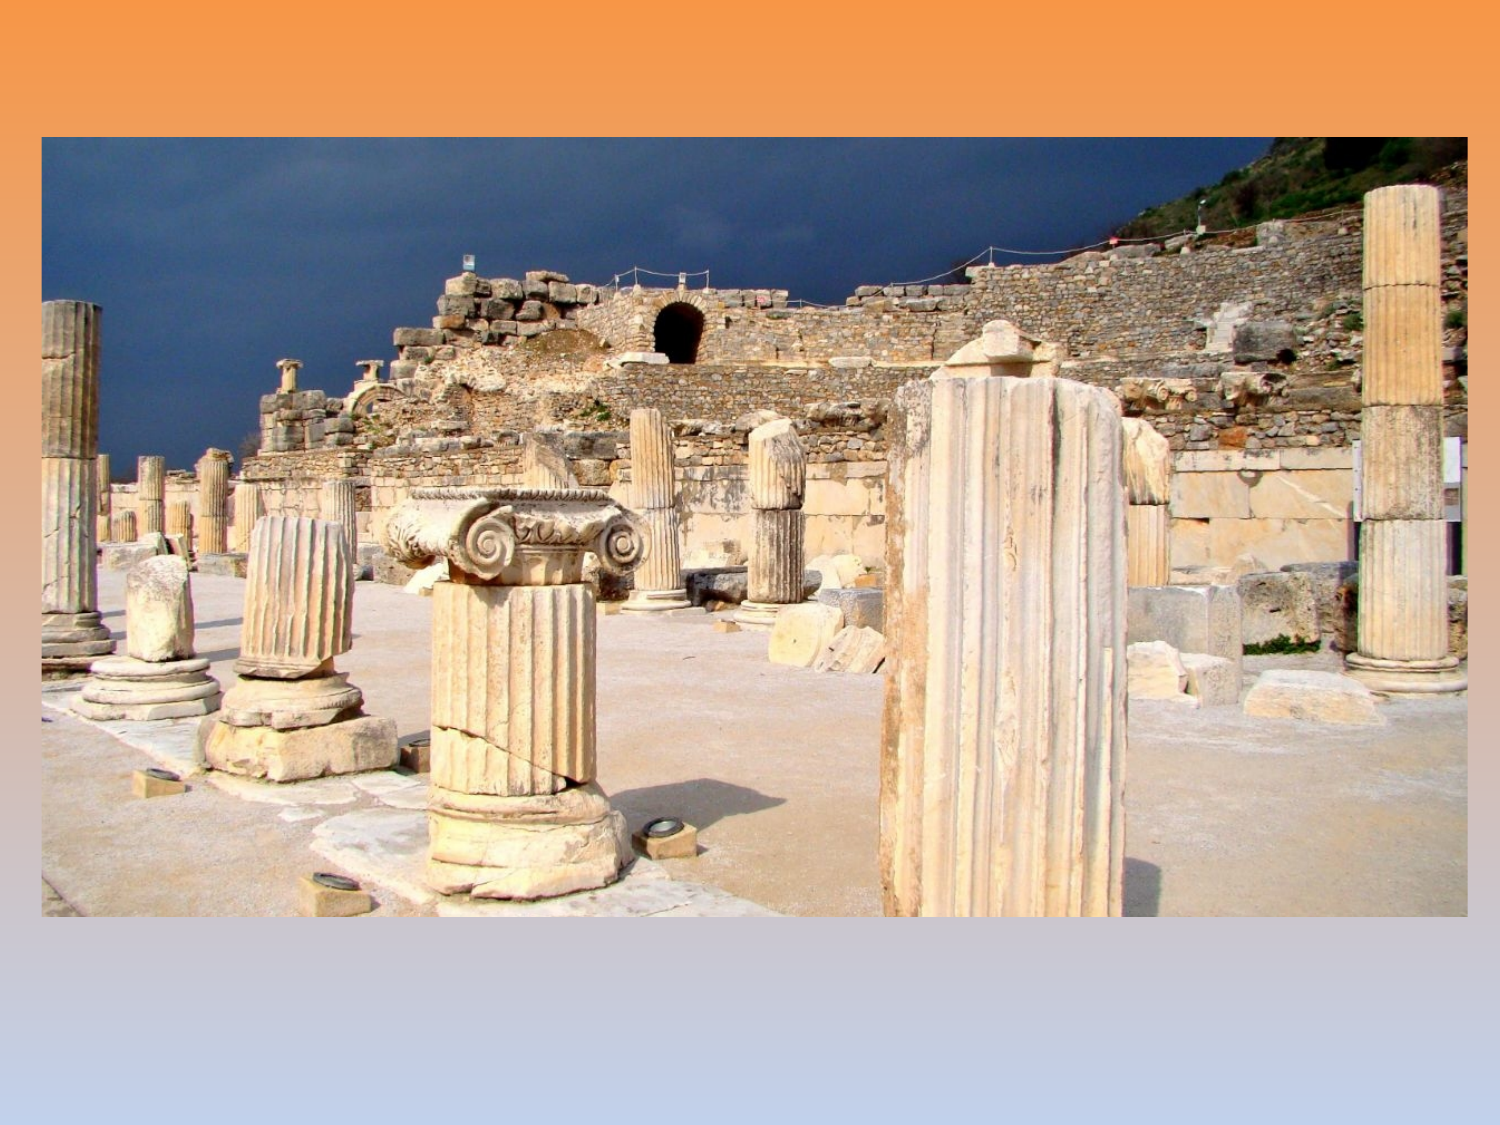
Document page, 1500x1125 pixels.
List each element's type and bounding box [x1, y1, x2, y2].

picture [41, 136, 1468, 917]
